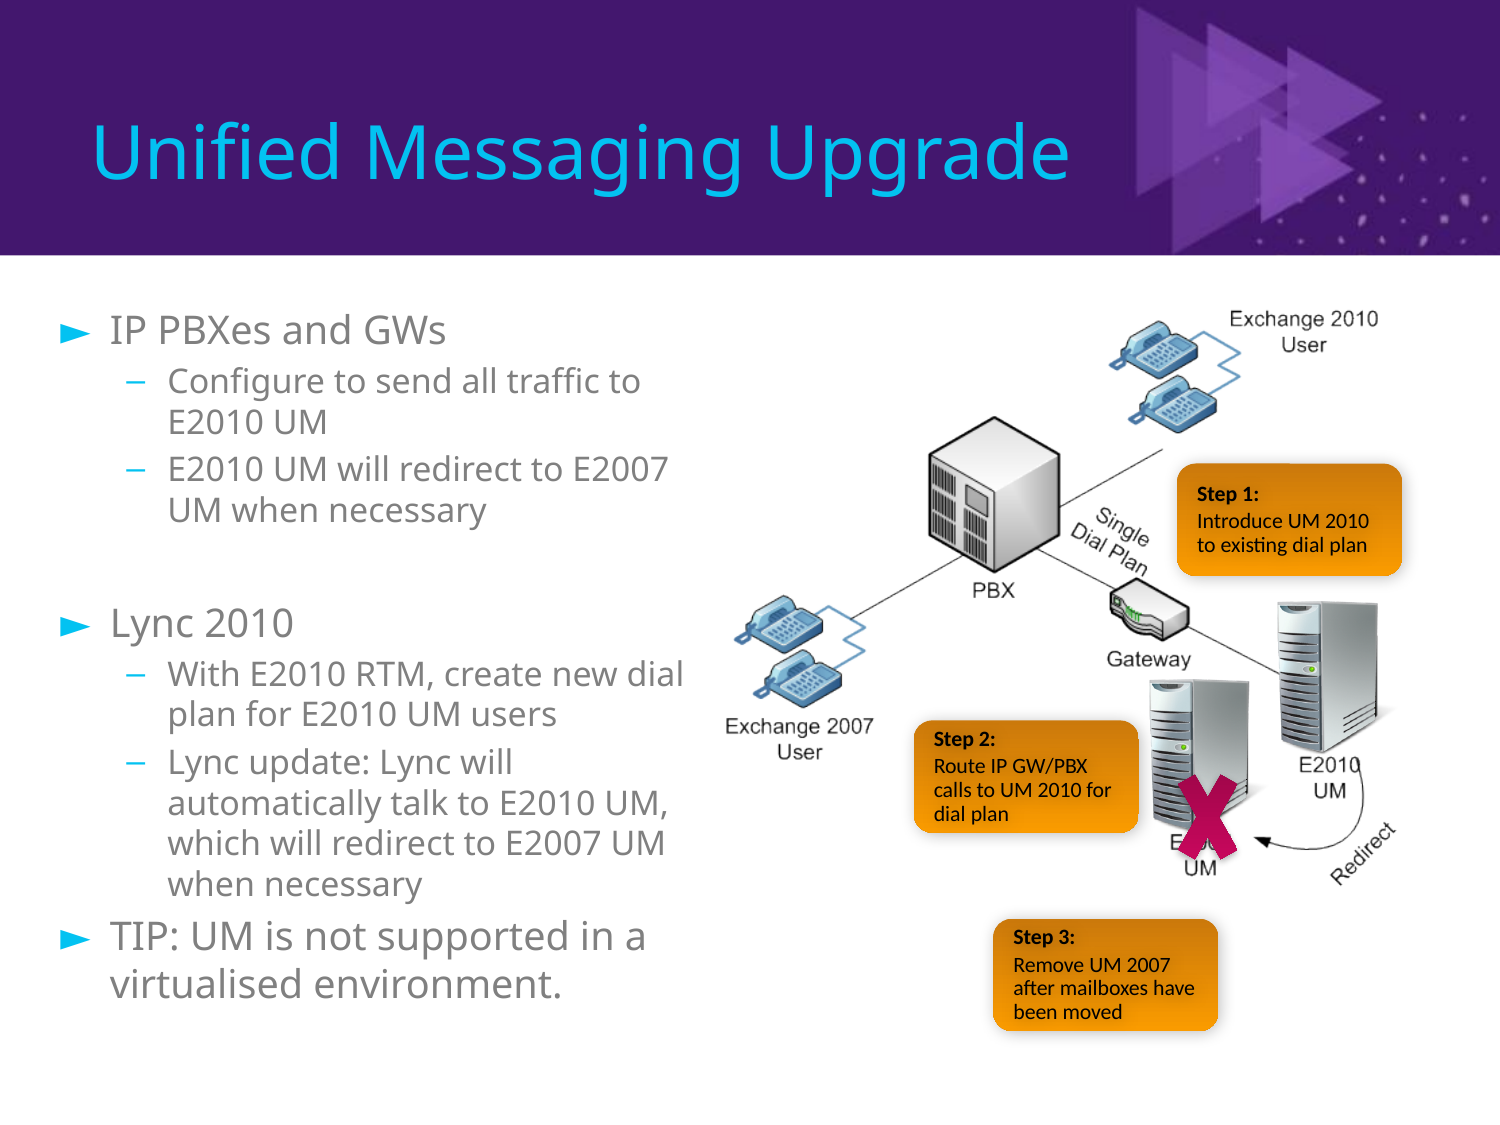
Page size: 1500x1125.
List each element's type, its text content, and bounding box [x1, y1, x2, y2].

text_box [724, 302, 1401, 893]
picture [0, 0, 1500, 255]
title Unified Messaging Upgrade [75, 56, 1425, 244]
list IP PBXes and GWs Configure to send all traffic to E2010 UM E2010 UM will redirect to E2007 UM when necessary Lync 2010 With E2010 RTM, create new dial plan for E2010 UM users Lync update: Lync will automatically talk to E2010 UM, which will redirect to E2007 UM when necessary TIP: UM is not supported in a virtualised environment. [45, 297, 700, 1031]
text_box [993, 918, 1219, 1032]
